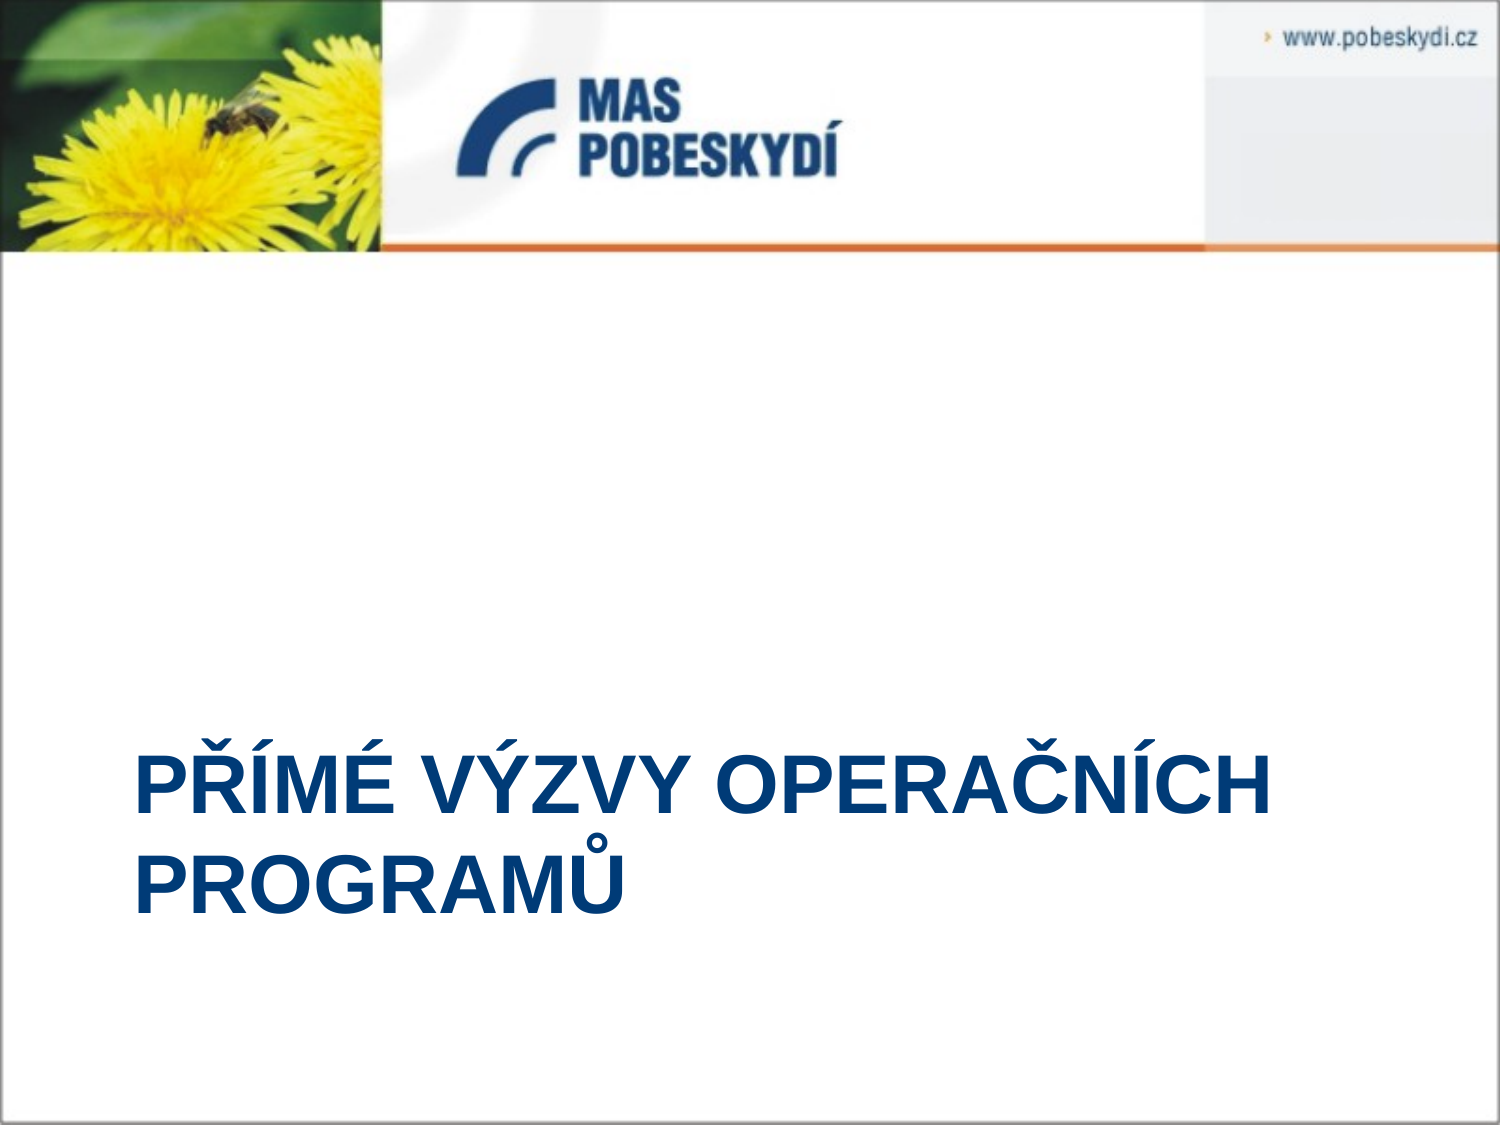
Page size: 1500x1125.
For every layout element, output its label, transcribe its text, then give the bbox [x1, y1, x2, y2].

picture [0, 0, 1500, 1125]
title PŘÍMÉ VÝZVY OPERAČNÍCH PROGRAMŮ [118, 722, 1394, 947]
